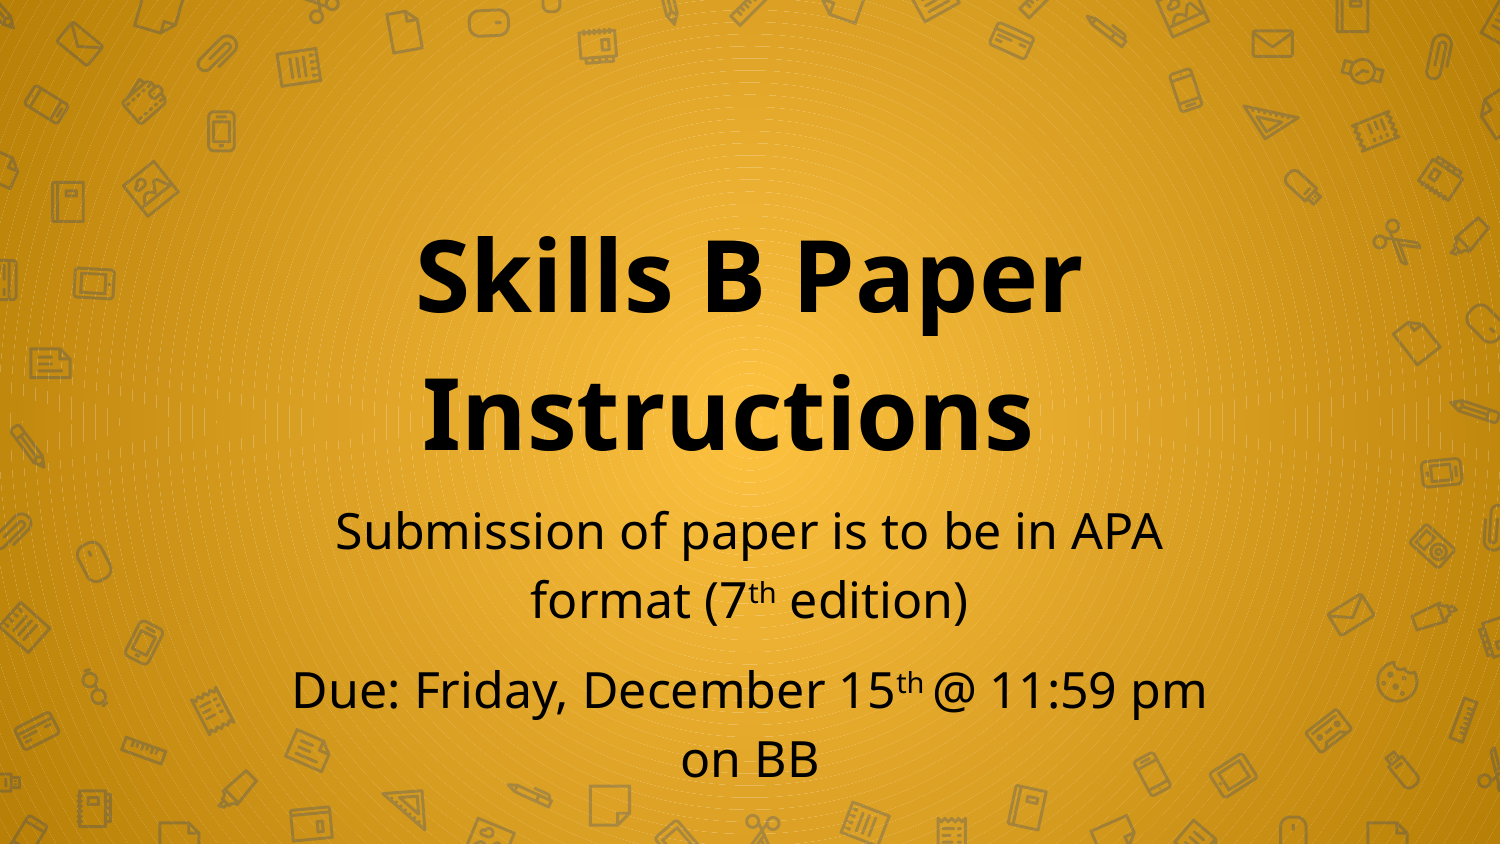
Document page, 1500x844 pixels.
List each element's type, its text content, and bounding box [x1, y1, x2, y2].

text_box Skills B Paper Instructions Submission of paper is to be in APA format (7th edition) Due: Friday, December 15th @ 11:59 pm on BB [262, 179, 1238, 803]
